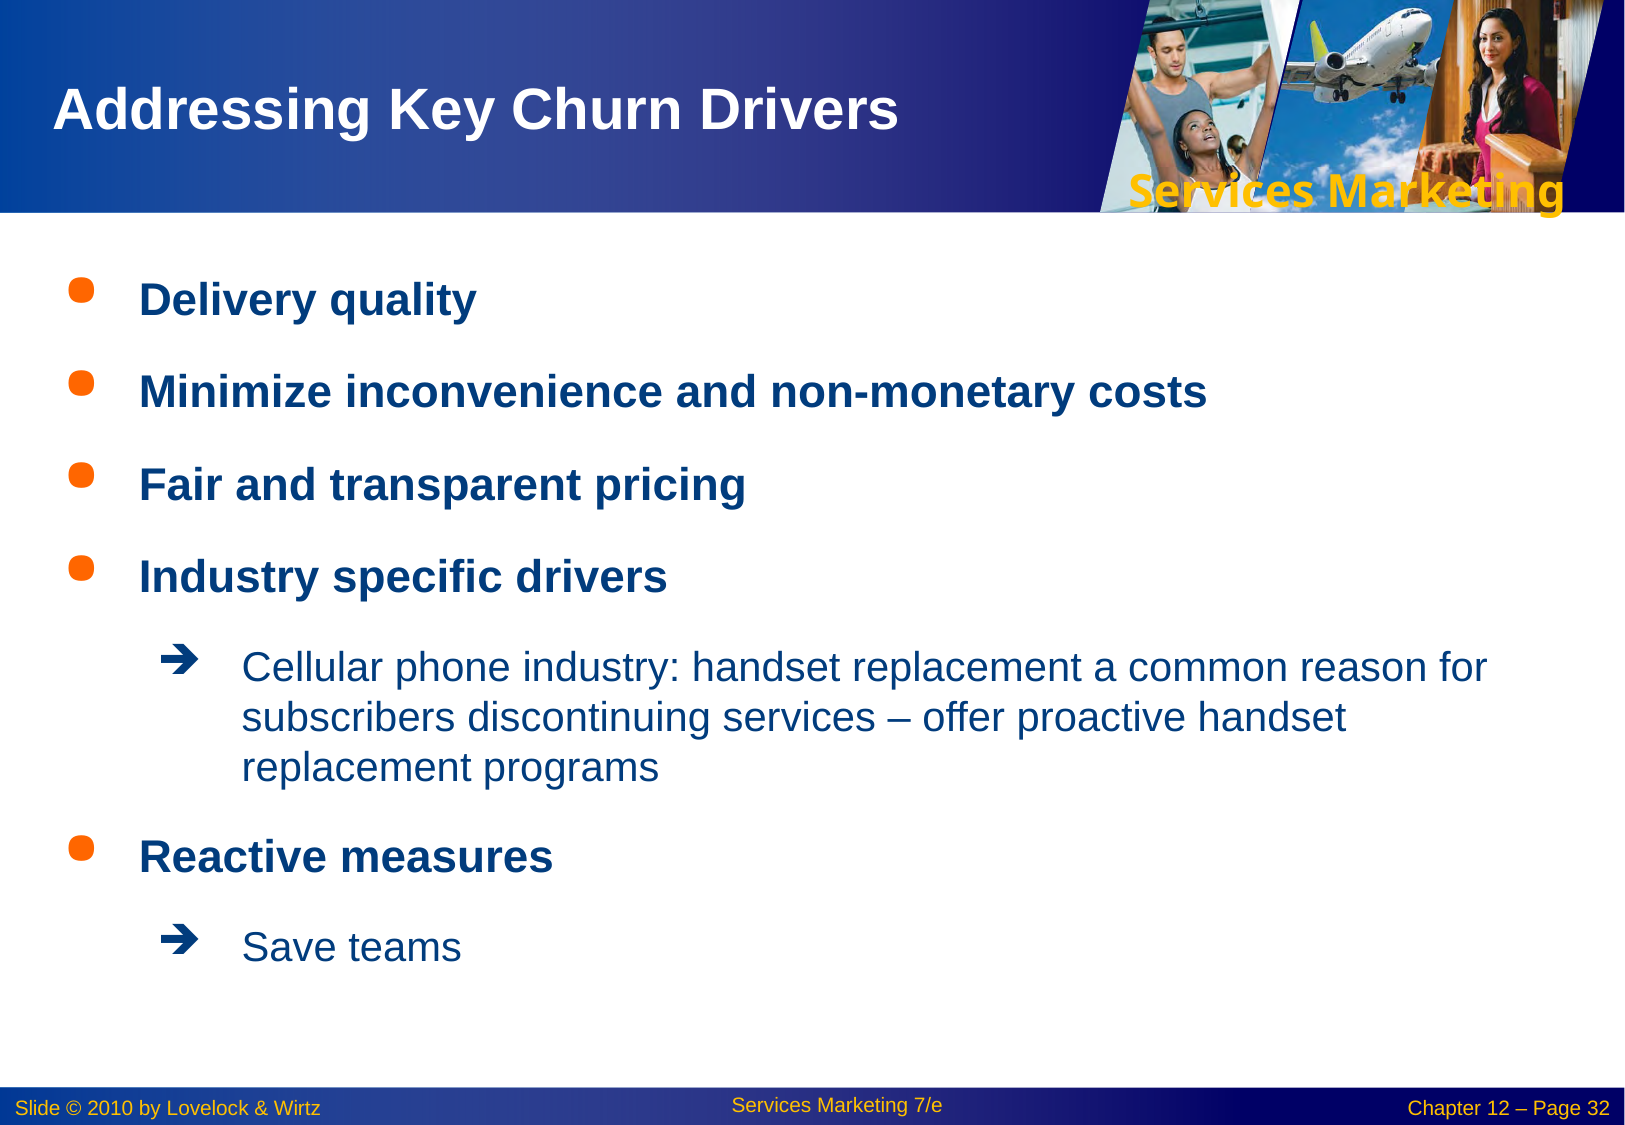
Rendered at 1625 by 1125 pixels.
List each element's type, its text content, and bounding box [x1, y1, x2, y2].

list Delivery quality Minimize inconvenience and non-monetary costs Fair and transparent pricing Industry specific drivers Cellular phone industry: handset replacement a common reason for subscribers discontinuing services – offer proactive handset replacement programs Reactive measures Save teams [49, 261, 1588, 1051]
picture [1100, 0, 1604, 213]
picture [1546, 187, 1556, 202]
picture [1162, 186, 1172, 192]
title Addressing Key Churn Drivers [36, 37, 1088, 176]
